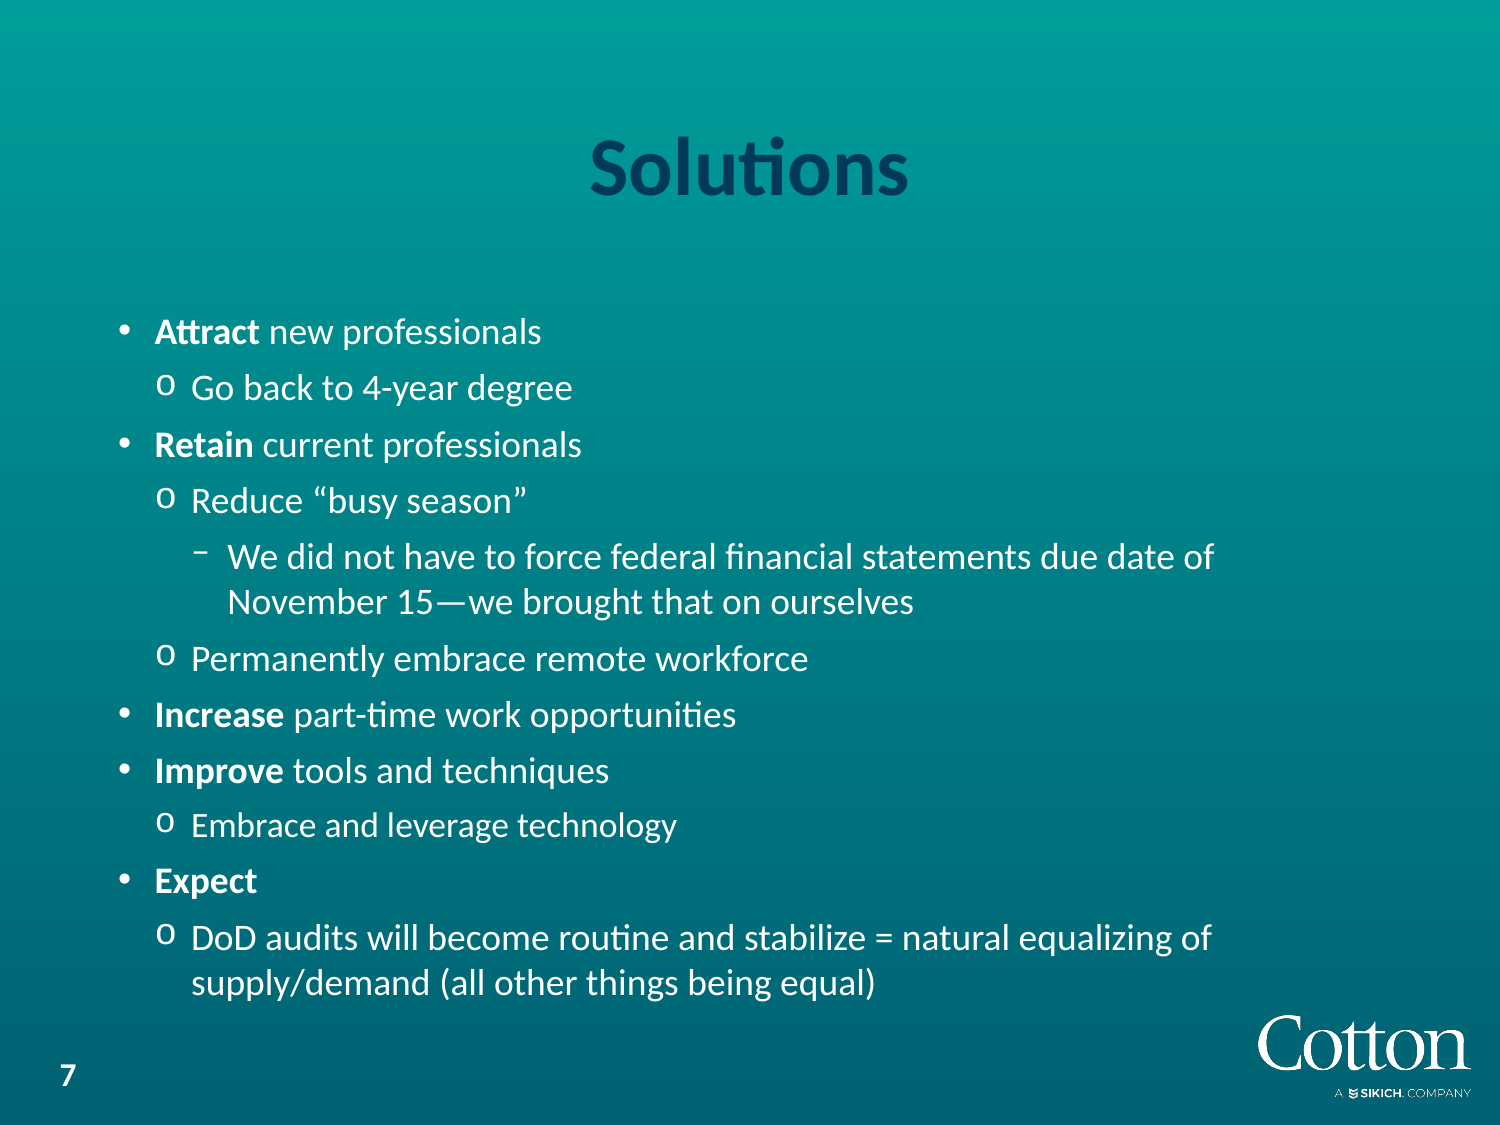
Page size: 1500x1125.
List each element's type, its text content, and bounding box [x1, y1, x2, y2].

title Solutions [103, 59, 1397, 278]
slide_number 7 [2, 1051, 92, 1094]
picture [1258, 1015, 1471, 1099]
list Attract new professionals Go back to 4-year degree Retain current professionals Reduce “busy season” We did not have to force federal financial statements due date of November 15—we brought that on ourselves Permanently embrace remote workforce Increase part-time work opportunities Improve tools and techniques Embrace and leverage technology Expect DoD audits will become routine and stabilize = natural equalizing of supply/demand (all other things being equal) [103, 299, 1397, 1014]
